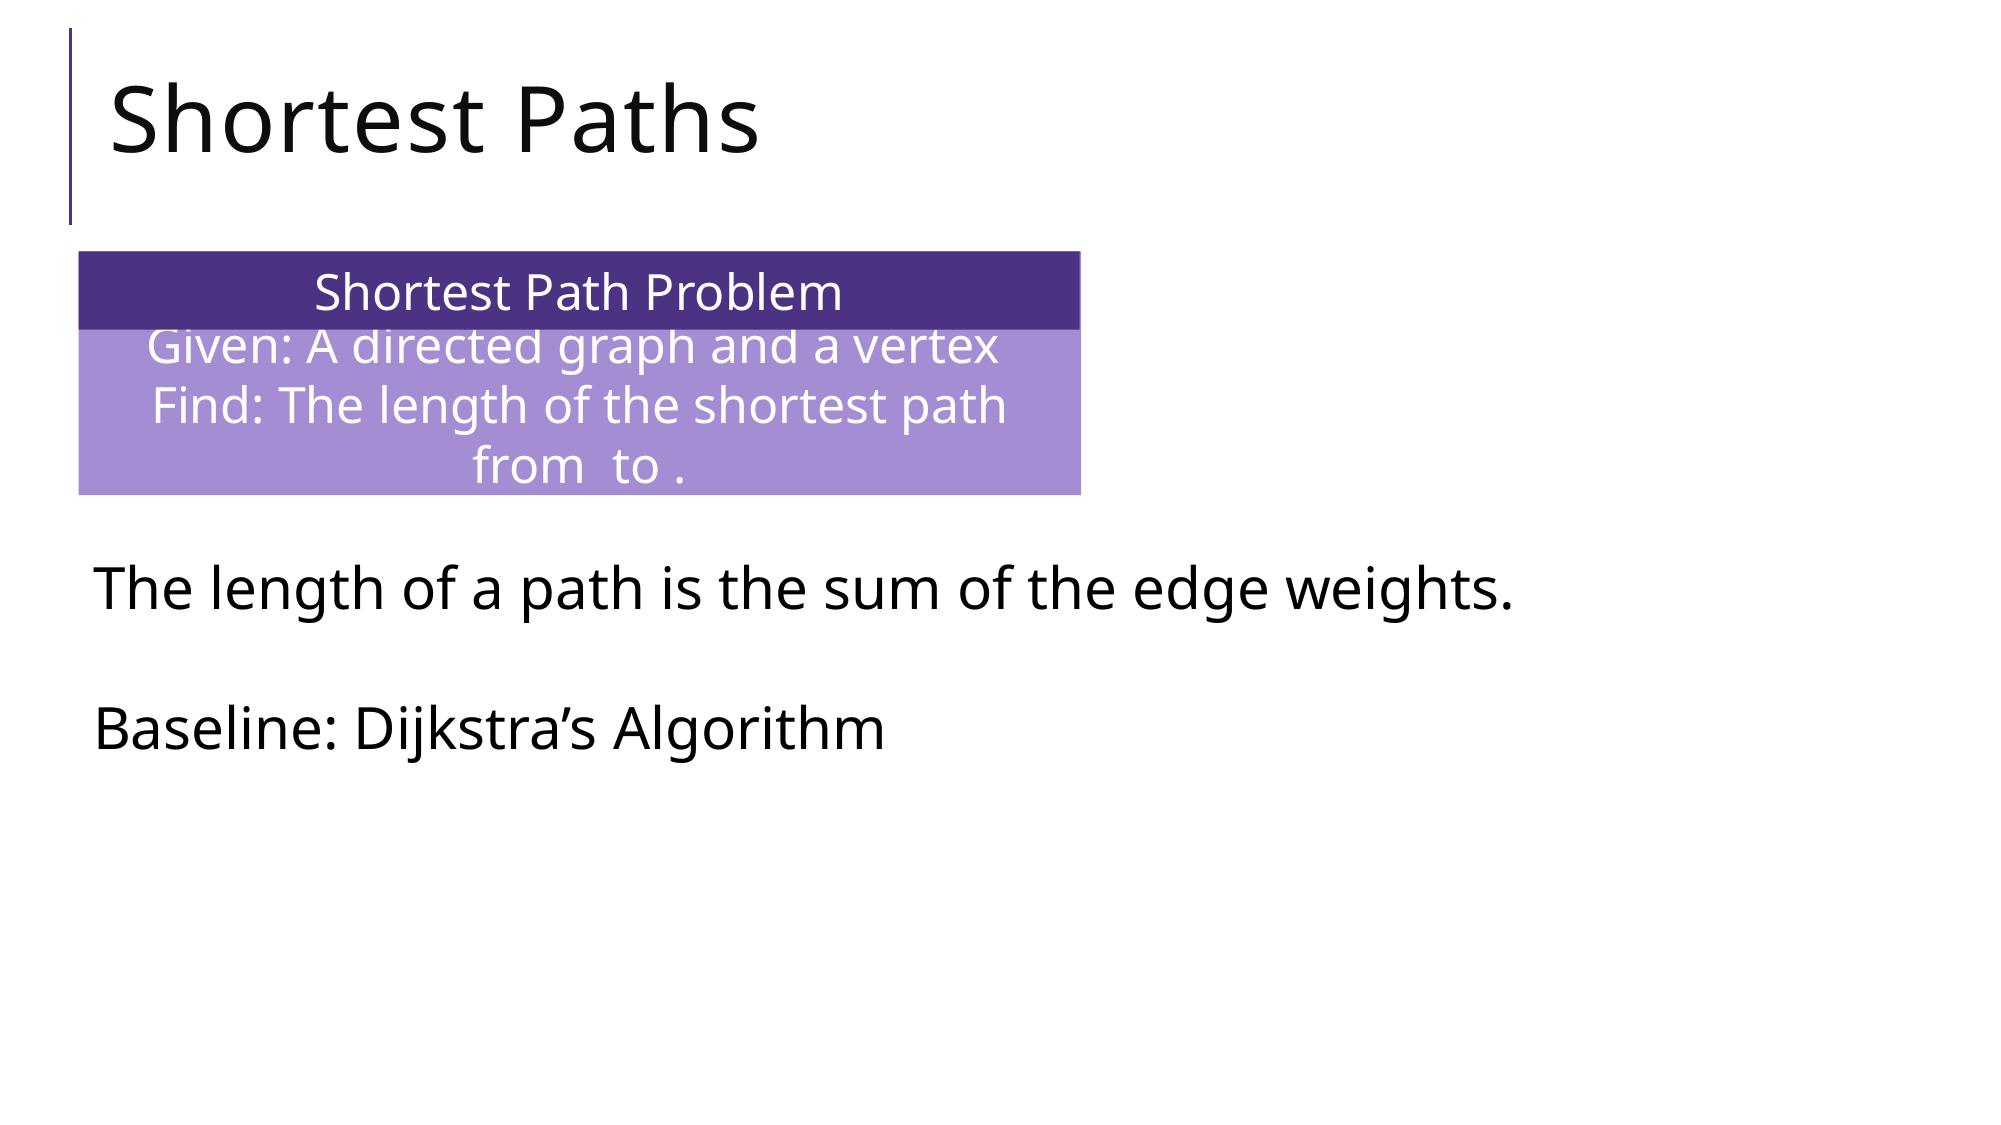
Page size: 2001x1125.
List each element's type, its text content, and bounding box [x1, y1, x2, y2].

text_box The length of a path is the sum of the edge weights. Baseline: Dijkstra’s Algorithm [78, 543, 1914, 769]
title Shortest Paths [94, 43, 1930, 210]
text_box Shortest Path Problem [77, 250, 1081, 331]
